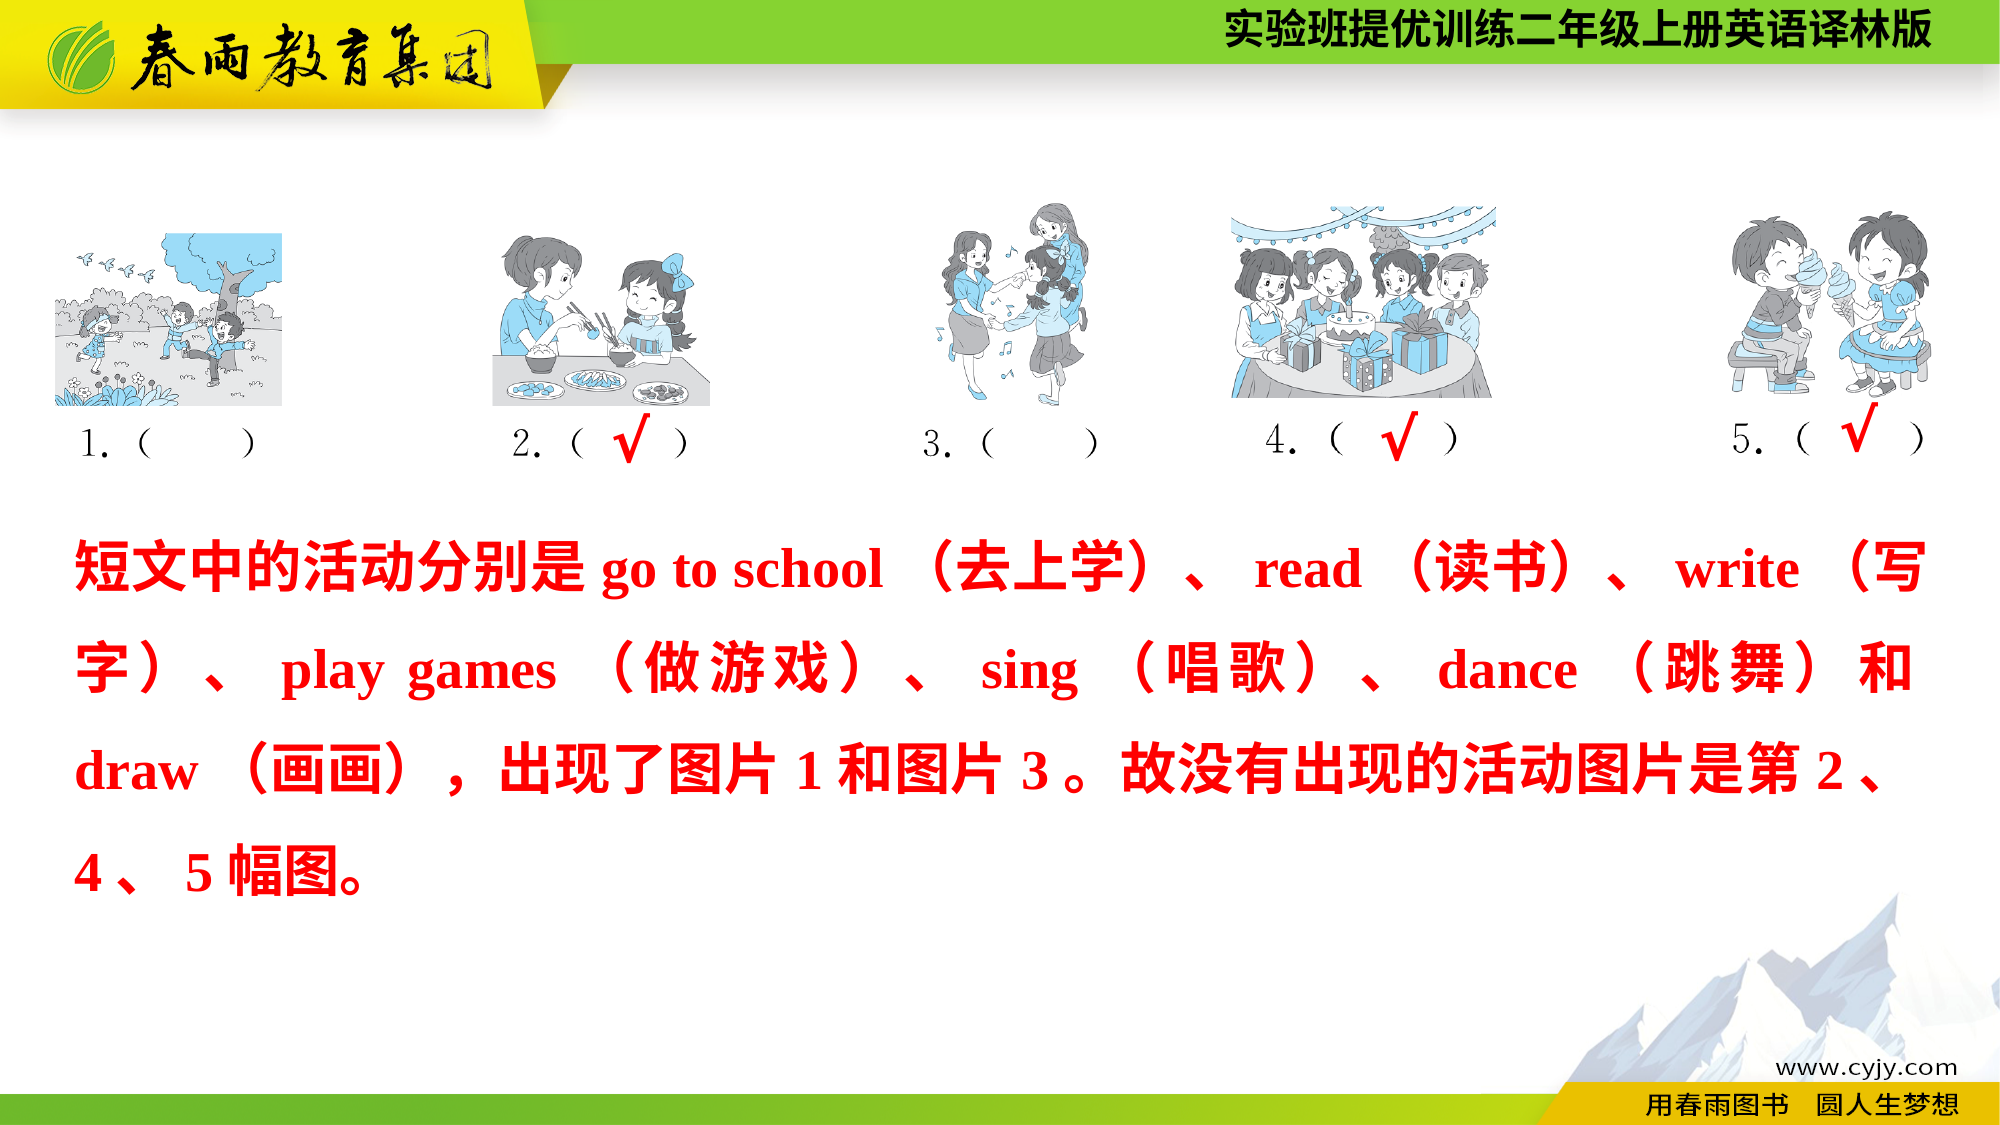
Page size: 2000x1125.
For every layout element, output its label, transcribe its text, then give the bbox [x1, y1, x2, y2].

picture [0, 0, 2000, 1125]
list 短文中的活动分别是go to school（去上学）、read（读书）、write（写字）、play games（做游戏）、sing（唱歌）、dance（跳舞）和draw（画画），出现了图片1和图片3。故没有出现的活动图片是第2、4、5幅图。 [59, 489, 1944, 799]
